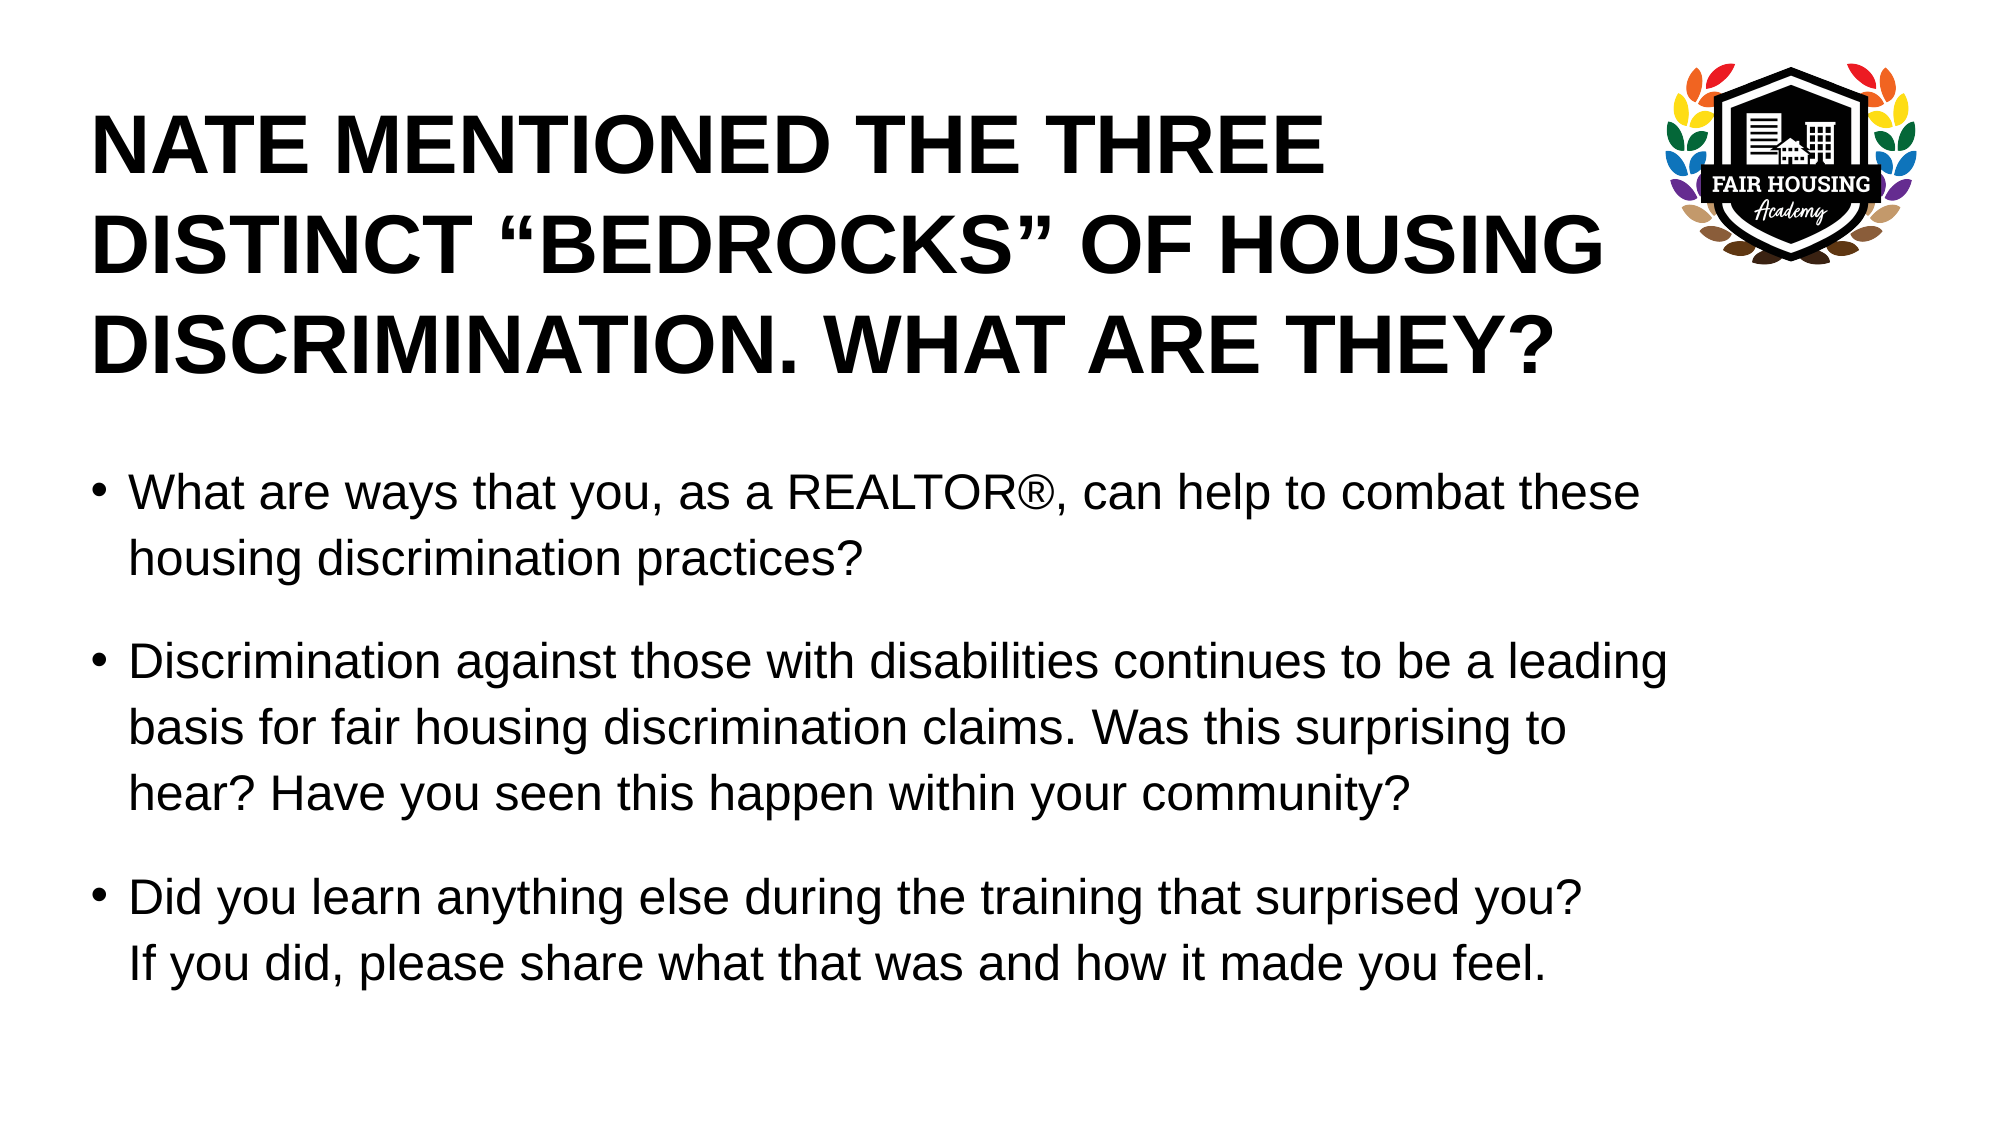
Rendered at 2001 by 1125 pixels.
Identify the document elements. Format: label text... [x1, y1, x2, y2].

list What are ways that you, as a REALTOR®, can help to combat these housing discrimination practices? Discrimination against those with disabilities continues to be a leading basis for fair housing discrimination claims. Was this surprising to hear? Have you seen this happen within your community? Did you learn anything else during the training that surprised you? If you did, please share what that was and how it made you feel. [90, 453, 1683, 1036]
title NATE MENTIONED THE THREE DISTINCT “BEDROCKS” OF HOUSING DISCRIMINATION. WHAT ARE THEY? [90, 90, 1625, 442]
picture [1659, 57, 1923, 271]
